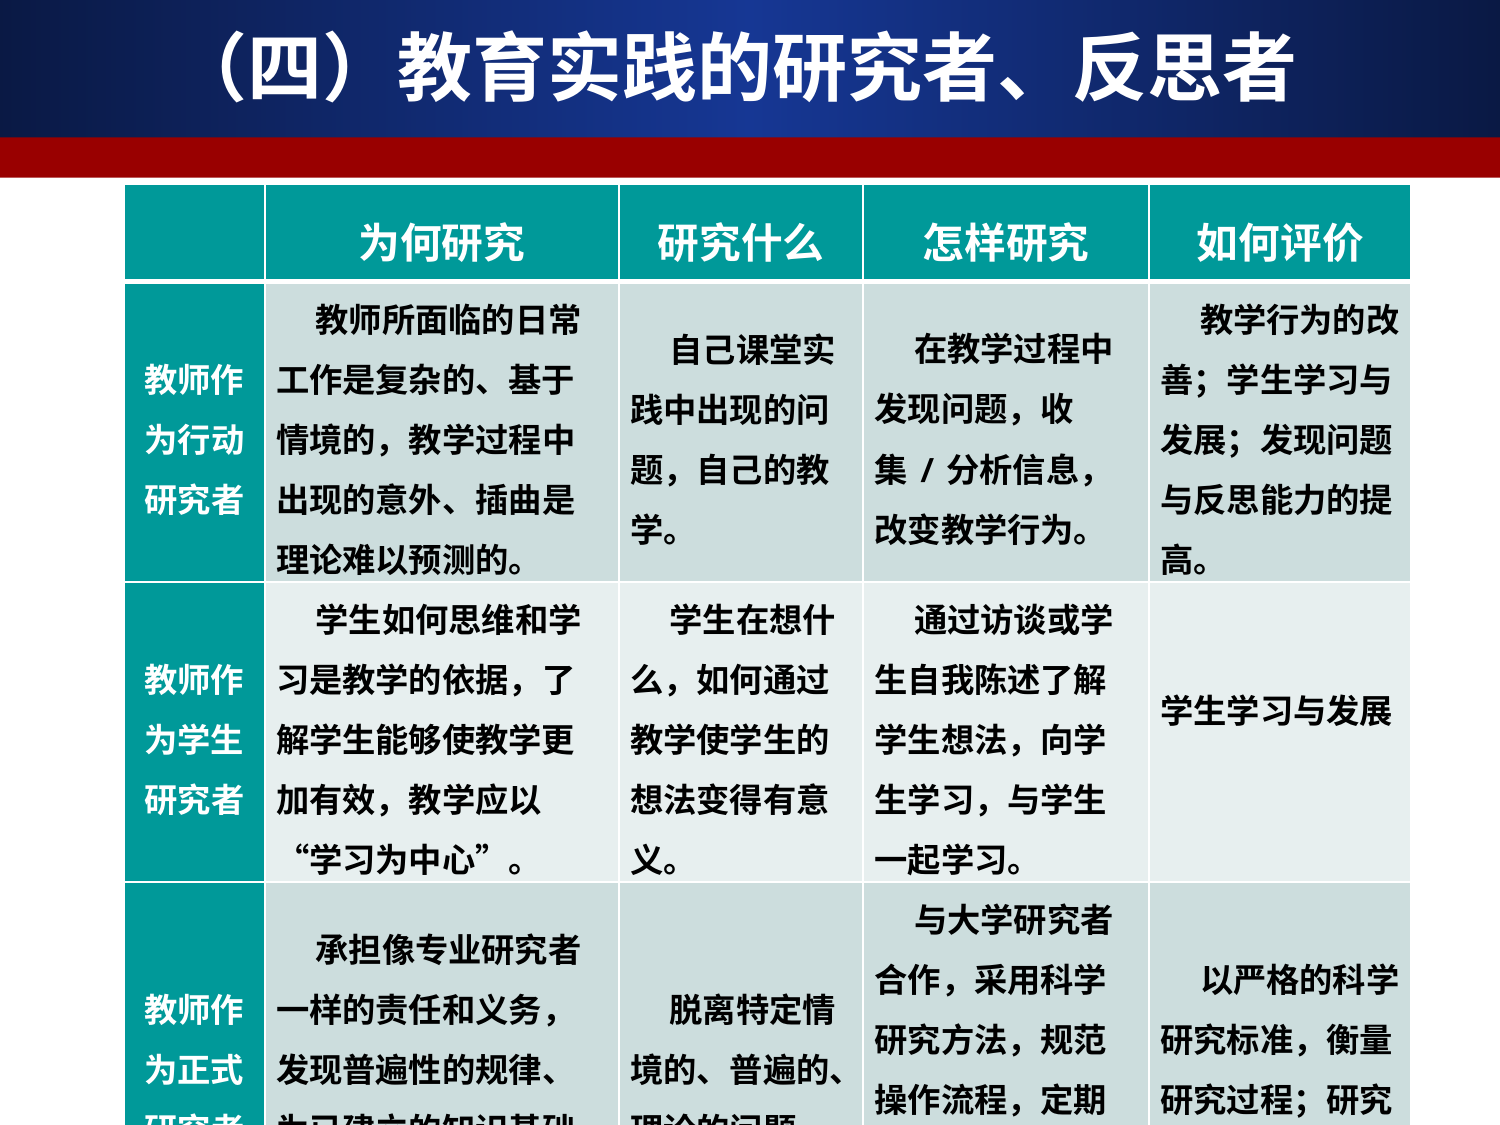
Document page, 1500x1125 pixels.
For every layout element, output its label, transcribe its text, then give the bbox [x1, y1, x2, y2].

table_cell 在教学过程中发现问题，收集/分析信息，改变教学行为。 [864, 284, 1148, 581]
table_cell 教师作为正式研究者 [125, 883, 264, 1125]
table_header 如何评价 [1150, 185, 1410, 279]
table_cell 与大学研究者合作，采用科学研究方法，规范操作流程，定期参加学术会议并报告成果。 [864, 883, 1148, 1125]
table_header 为何研究 [266, 185, 618, 279]
table_cell 教师作为行动研究者 [125, 284, 264, 581]
table_cell 以严格的科学研究标准，衡量研究过程；研究成果的发表。 [1150, 883, 1410, 1125]
title （四）教育实践的研究者、反思者 [41, 19, 1429, 112]
table_header 研究什么 [620, 185, 862, 279]
table_cell 承担像专业研究者一样的责任和义务，发现普遍性的规律、为已建立的知识基础做出贡献。 [266, 883, 618, 1125]
table_cell 学生学习与发展 [1150, 583, 1410, 881]
table_cell 教学行为的改善；学生学习与发展；发现问题与反思能力的提高。 [1150, 284, 1410, 581]
table_header 怎样研究 [864, 185, 1148, 279]
table_cell 通过访谈或学生自我陈述了解学生想法，向学生学习，与学生一起学习。 [864, 583, 1148, 881]
table_cell 脱离特定情境的、普遍的、理论的问题。 [620, 883, 862, 1125]
table_cell 教师作为学生研究者 [125, 583, 264, 881]
table_cell 自己课堂实践中出现的问题，自己的教学。 [620, 284, 862, 581]
table_cell 教师所面临的日常工作是复杂的、基于情境的，教学过程中出现的意外、插曲是理论难以预测的。 [266, 284, 618, 581]
table_cell 学生如何思维和学习是教学的依据，了解学生能够使教学更加有效，教学应以“学习为中心”。 [266, 583, 618, 881]
table_header [125, 185, 264, 279]
table_cell 学生在想什么，如何通过教学使学生的想法变得有意义。 [620, 583, 862, 881]
